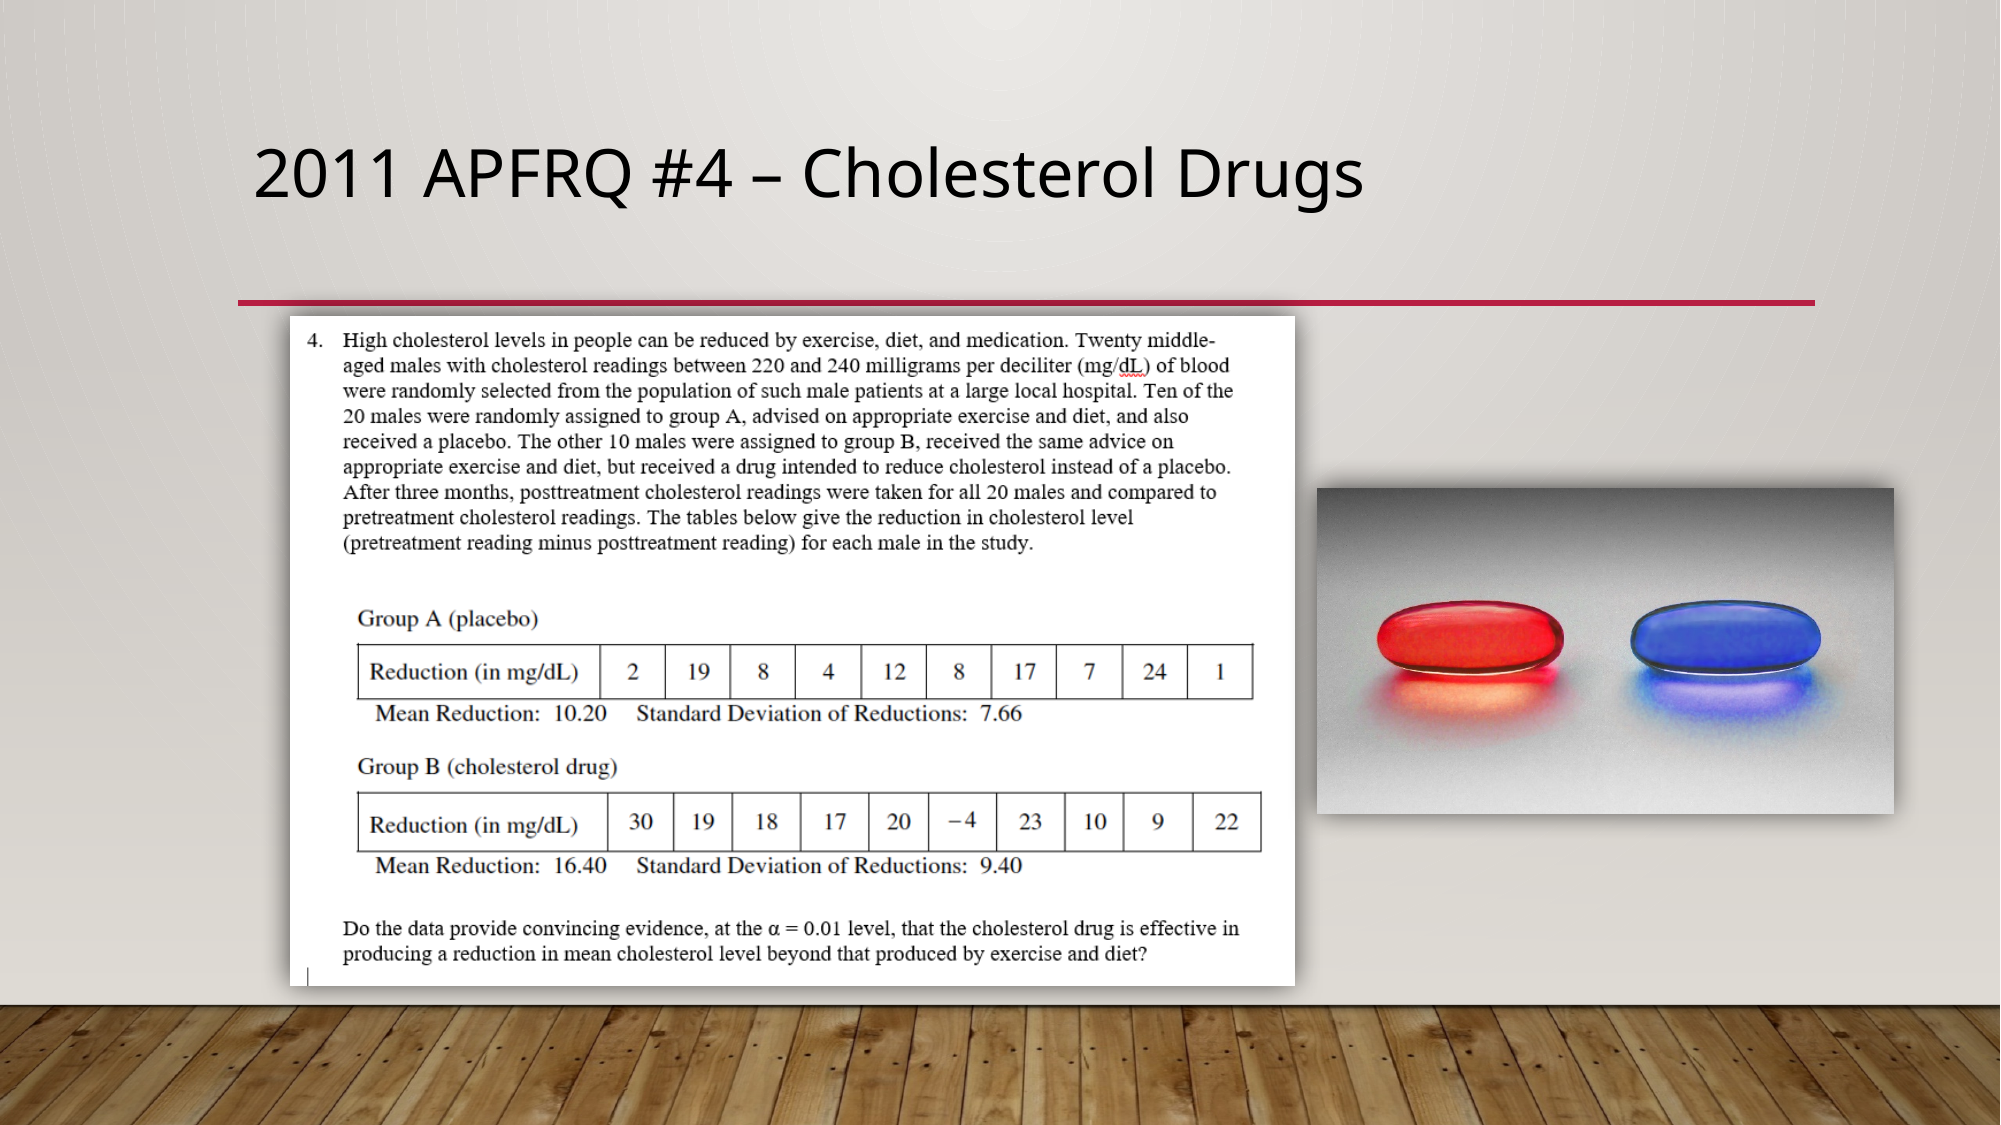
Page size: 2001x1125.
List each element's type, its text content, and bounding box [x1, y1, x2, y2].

picture [0, 1005, 2000, 1125]
picture [290, 316, 1296, 986]
title 2011 APFRQ #4 – Cholesterol Drugs [238, 131, 1814, 305]
picture [1317, 487, 1894, 814]
